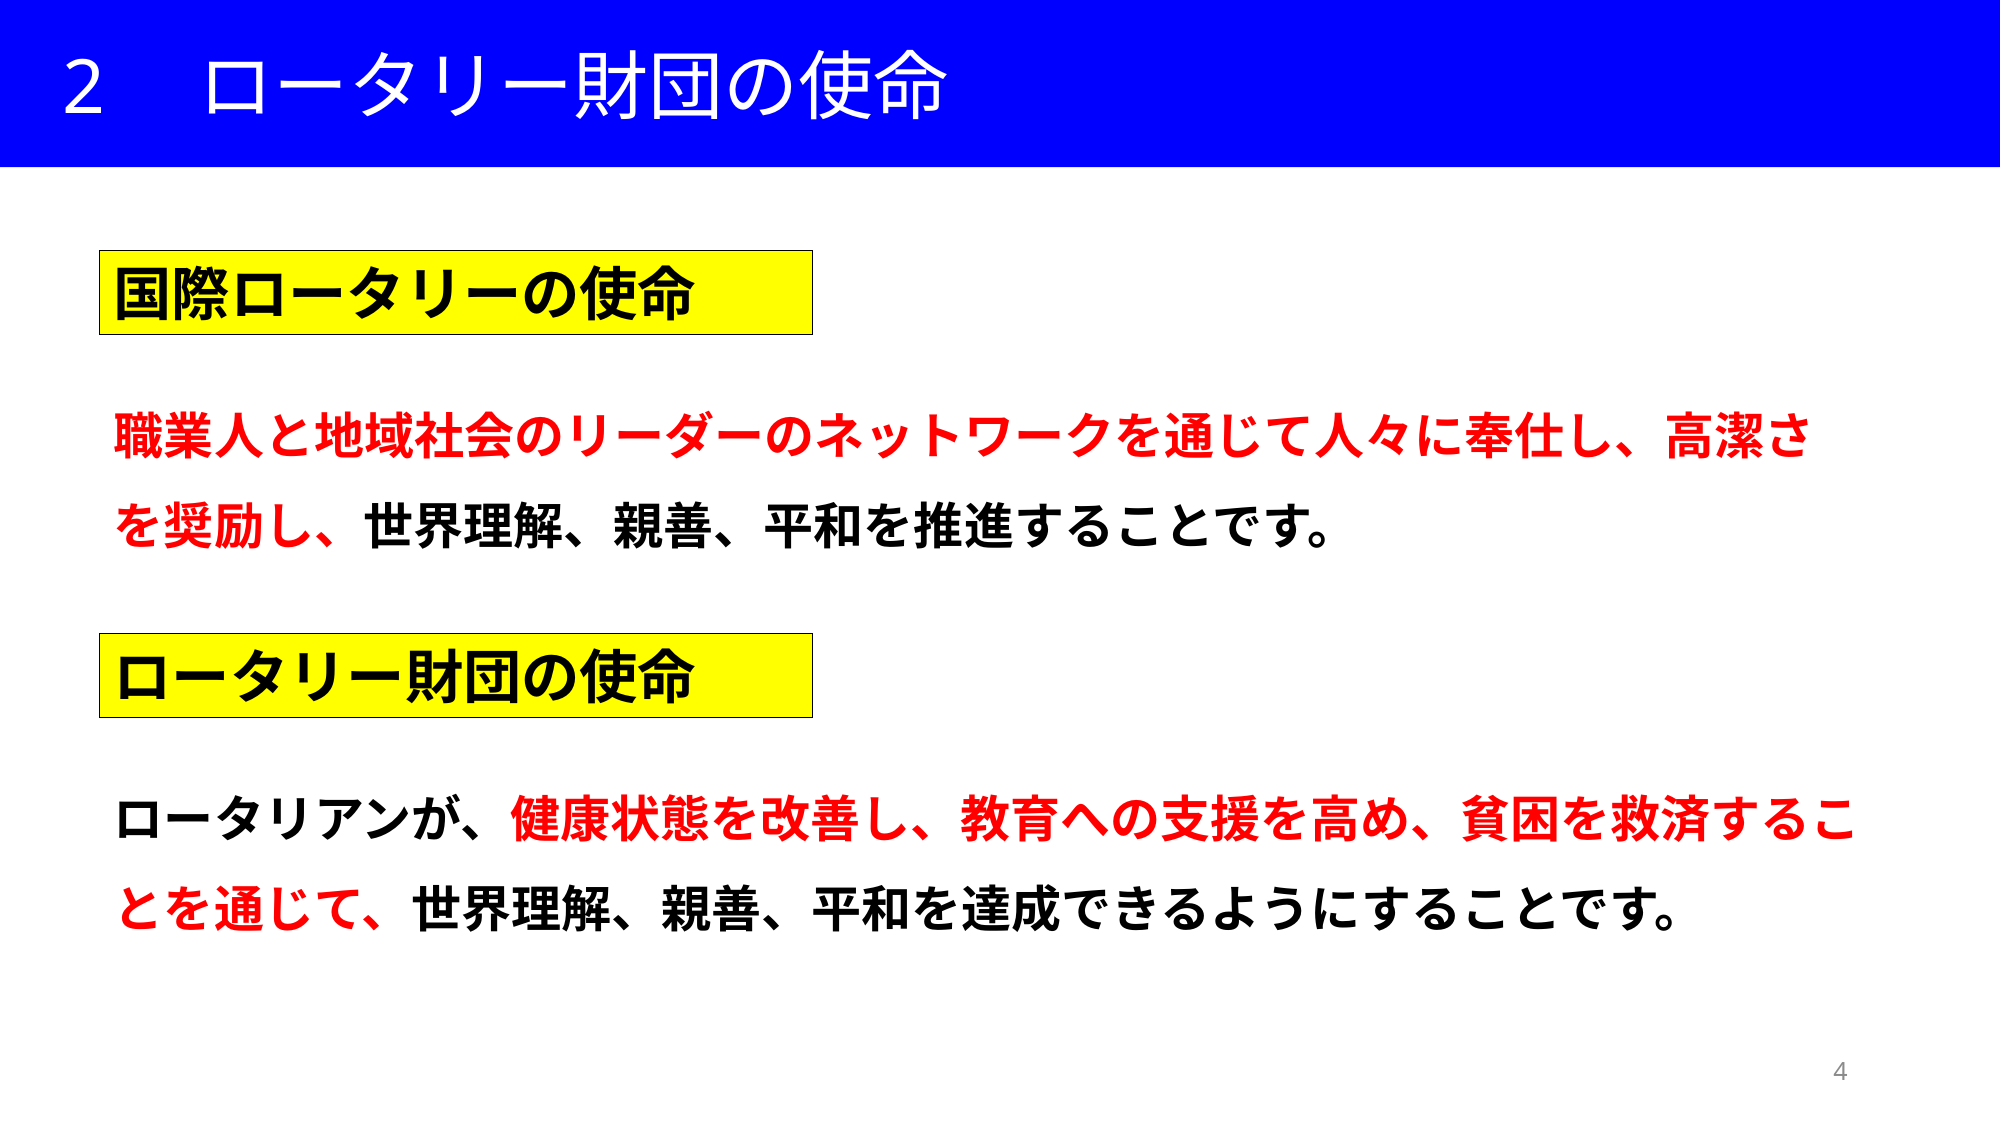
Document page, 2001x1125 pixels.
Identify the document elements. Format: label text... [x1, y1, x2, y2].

text_box 2 ロータリー財団の使命 [48, 31, 1643, 137]
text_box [99, 250, 2000, 1125]
text_box [0, 0, 2000, 168]
